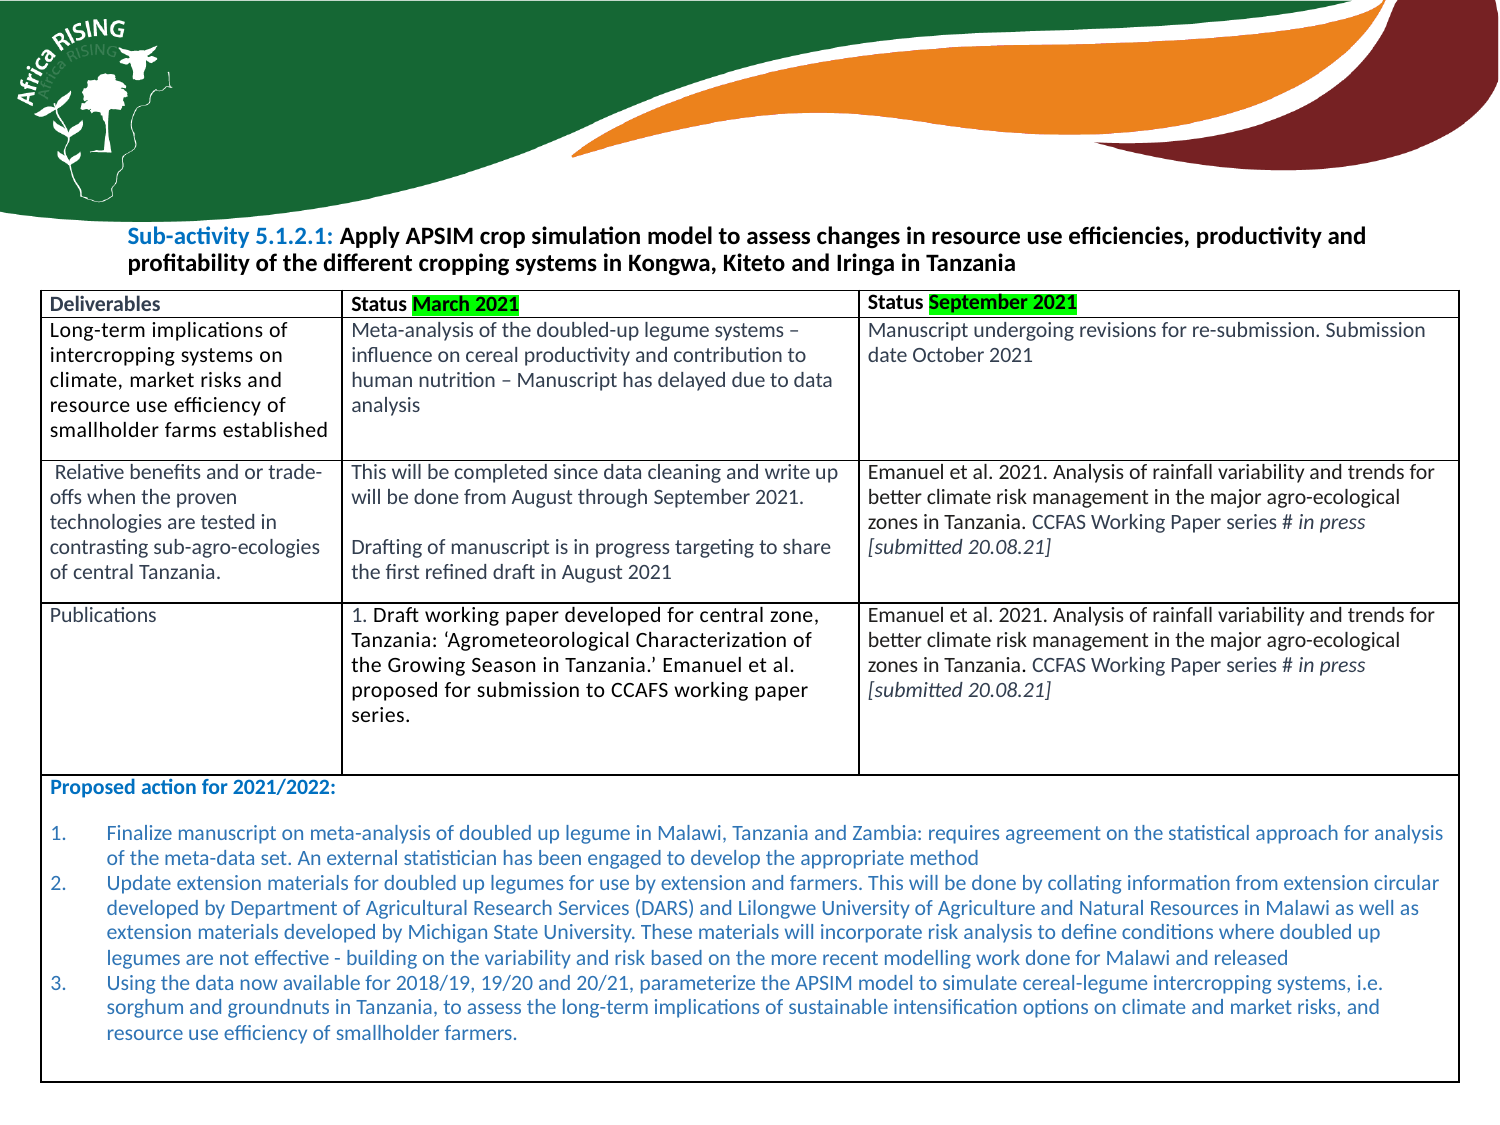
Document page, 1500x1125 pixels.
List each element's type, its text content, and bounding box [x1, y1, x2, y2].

list Sub-activity 5.1.2.1: Apply APSIM crop simulation model to assess changes in resource use efficiencies, productivity and profitability of the different cropping systems in Kongwa, Kiteto and Iringa in Tanzania [93, 215, 1407, 254]
table_cell Emanuel et al. 2021. Analysis of rainfall variability and trends for better climate risk management in the major agro-ecological zones in Tanzania. CCFAS Working Paper series # in press [submitted 20.08.21] [860, 604, 1458, 774]
picture [0, 0, 1499, 222]
table_cell Meta-analysis of the doubled-up legume systems – influence on cereal productivity and contribution to human nutrition – Manuscript has delayed due to data analysis [343, 318, 858, 460]
table_cell Long-term implications of intercropping systems on climate, market risks and resource use efficiency of smallholder farms established [42, 318, 341, 460]
table_cell Relative benefits and or trade-offs when the proven technologies are tested in contrasting sub-agro-ecologies of central Tanzania. [42, 461, 341, 602]
table_cell Emanuel et al. 2021. Analysis of rainfall variability and trends for better climate risk management in the major agro-ecological zones in Tanzania. CCFAS Working Paper series # in press [submitted 20.08.21] [860, 461, 1458, 602]
table_cell Proposed action for 2021/2022: Finalize manuscript on meta-analysis of doubled up legume in Malawi, Tanzania and Zambia: requires agreement on the statistical approach for analysis of the meta-data set. An external statistician has been engaged to develop the appropriate method Update extension materials for doubled up legumes for use by extension and farmers. This will be done by collating information from extension circular developed by Department of Agricultural Research Services (DARS) and Lilongwe University of Agriculture and Natural Resources in Malawi as well as extension materials developed by Michigan State University. These materials will incorporate risk analysis to define conditions where doubled up legumes are not effective - building on the variability and risk based on the more recent modelling work done for Malawi and released Using the data now available for 2018/19, 19/20 and 20/21, parameterize the APSIM model to simulate cereal-legume intercropping systems, i.e. sorghum and groundnuts in Tanzania, to assess the long-term implications of sustainable intensification options on climate and market risks, and resource use efficiency of smallholder farmers. [42, 776, 1458, 1081]
table_cell This will be completed since data cleaning and write up will be done from August through September 2021. Drafting of manuscript is in progress targeting to share the first refined draft in August 2021 [343, 461, 858, 602]
table_header Status March 2021 [343, 291, 858, 317]
table_header Status September 2021 [860, 291, 1458, 317]
table_cell 1. Draft working paper developed for central zone, Tanzania: ‘Agrometeorological Characterization of the Growing Season in Tanzania.’ Emanuel et al. proposed for submission to CCAFS working paper series. [343, 604, 858, 774]
table_header Deliverables [42, 291, 341, 317]
table_cell Publications [42, 604, 341, 774]
table_cell Manuscript undergoing revisions for re-submission. Submission date October 2021 [860, 318, 1458, 460]
